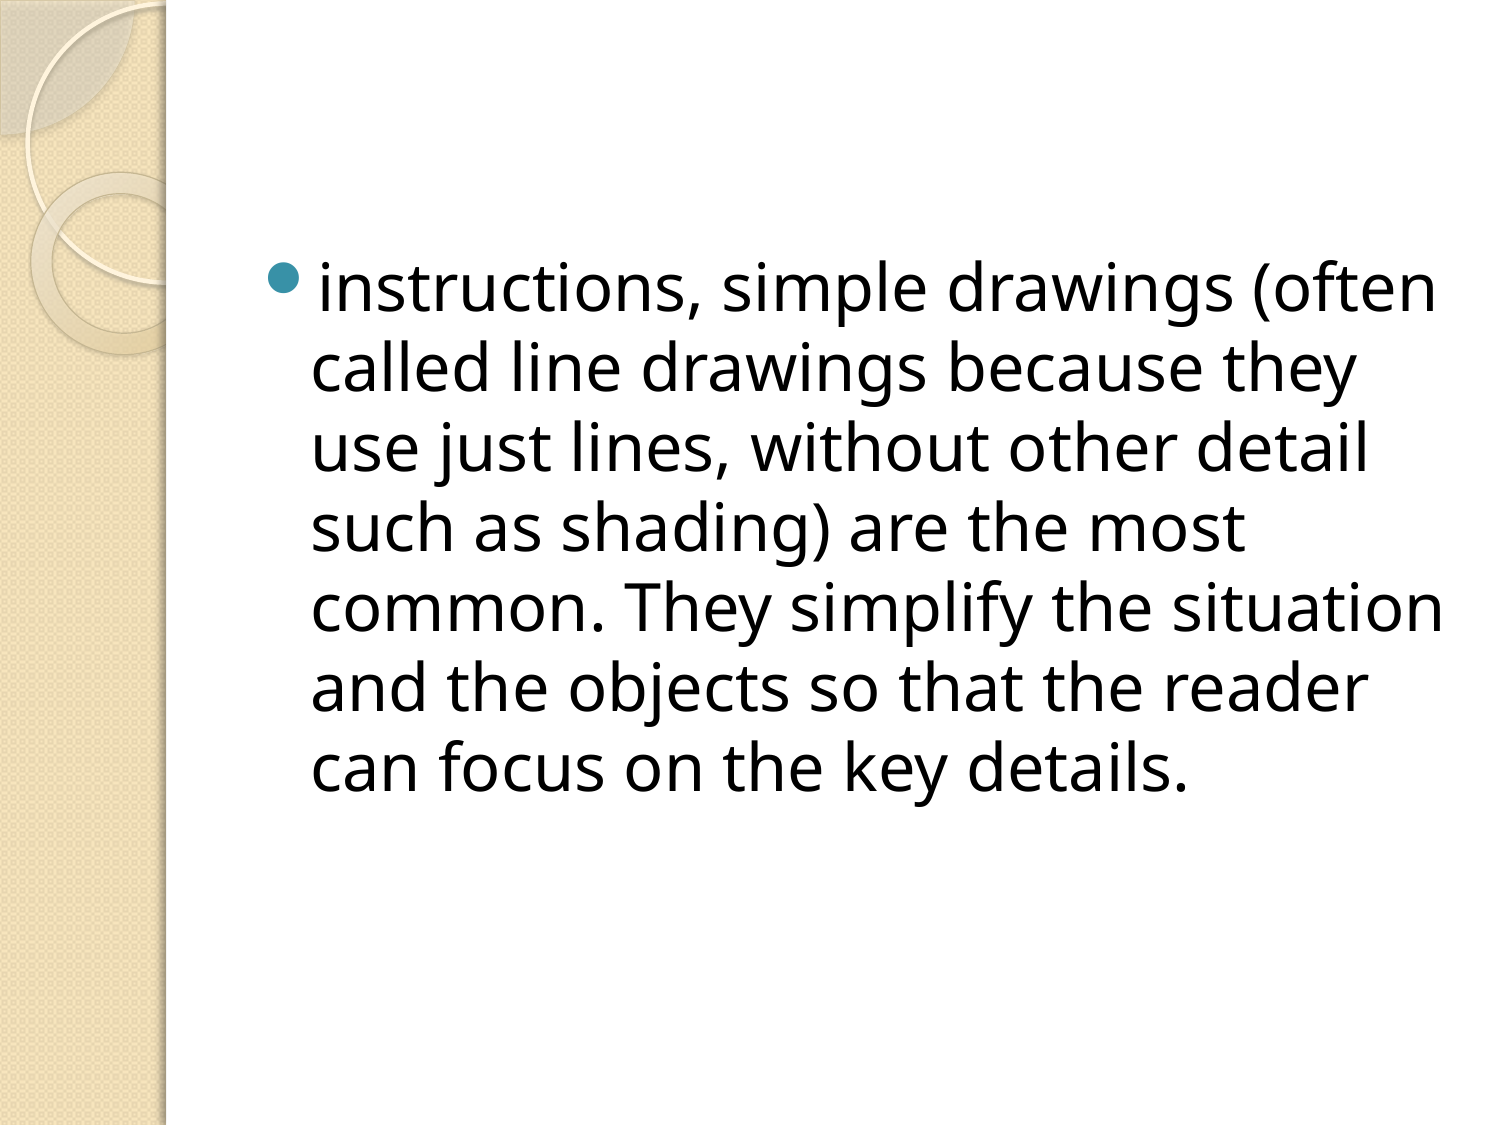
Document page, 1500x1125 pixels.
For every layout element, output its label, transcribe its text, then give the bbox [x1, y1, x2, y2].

list instructions, simple drawings (often called line drawings because they use just lines, without other detail such as shading) are the most common. They simplify the situation and the objects so that the reader can focus on the key details. [235, 237, 1466, 1025]
